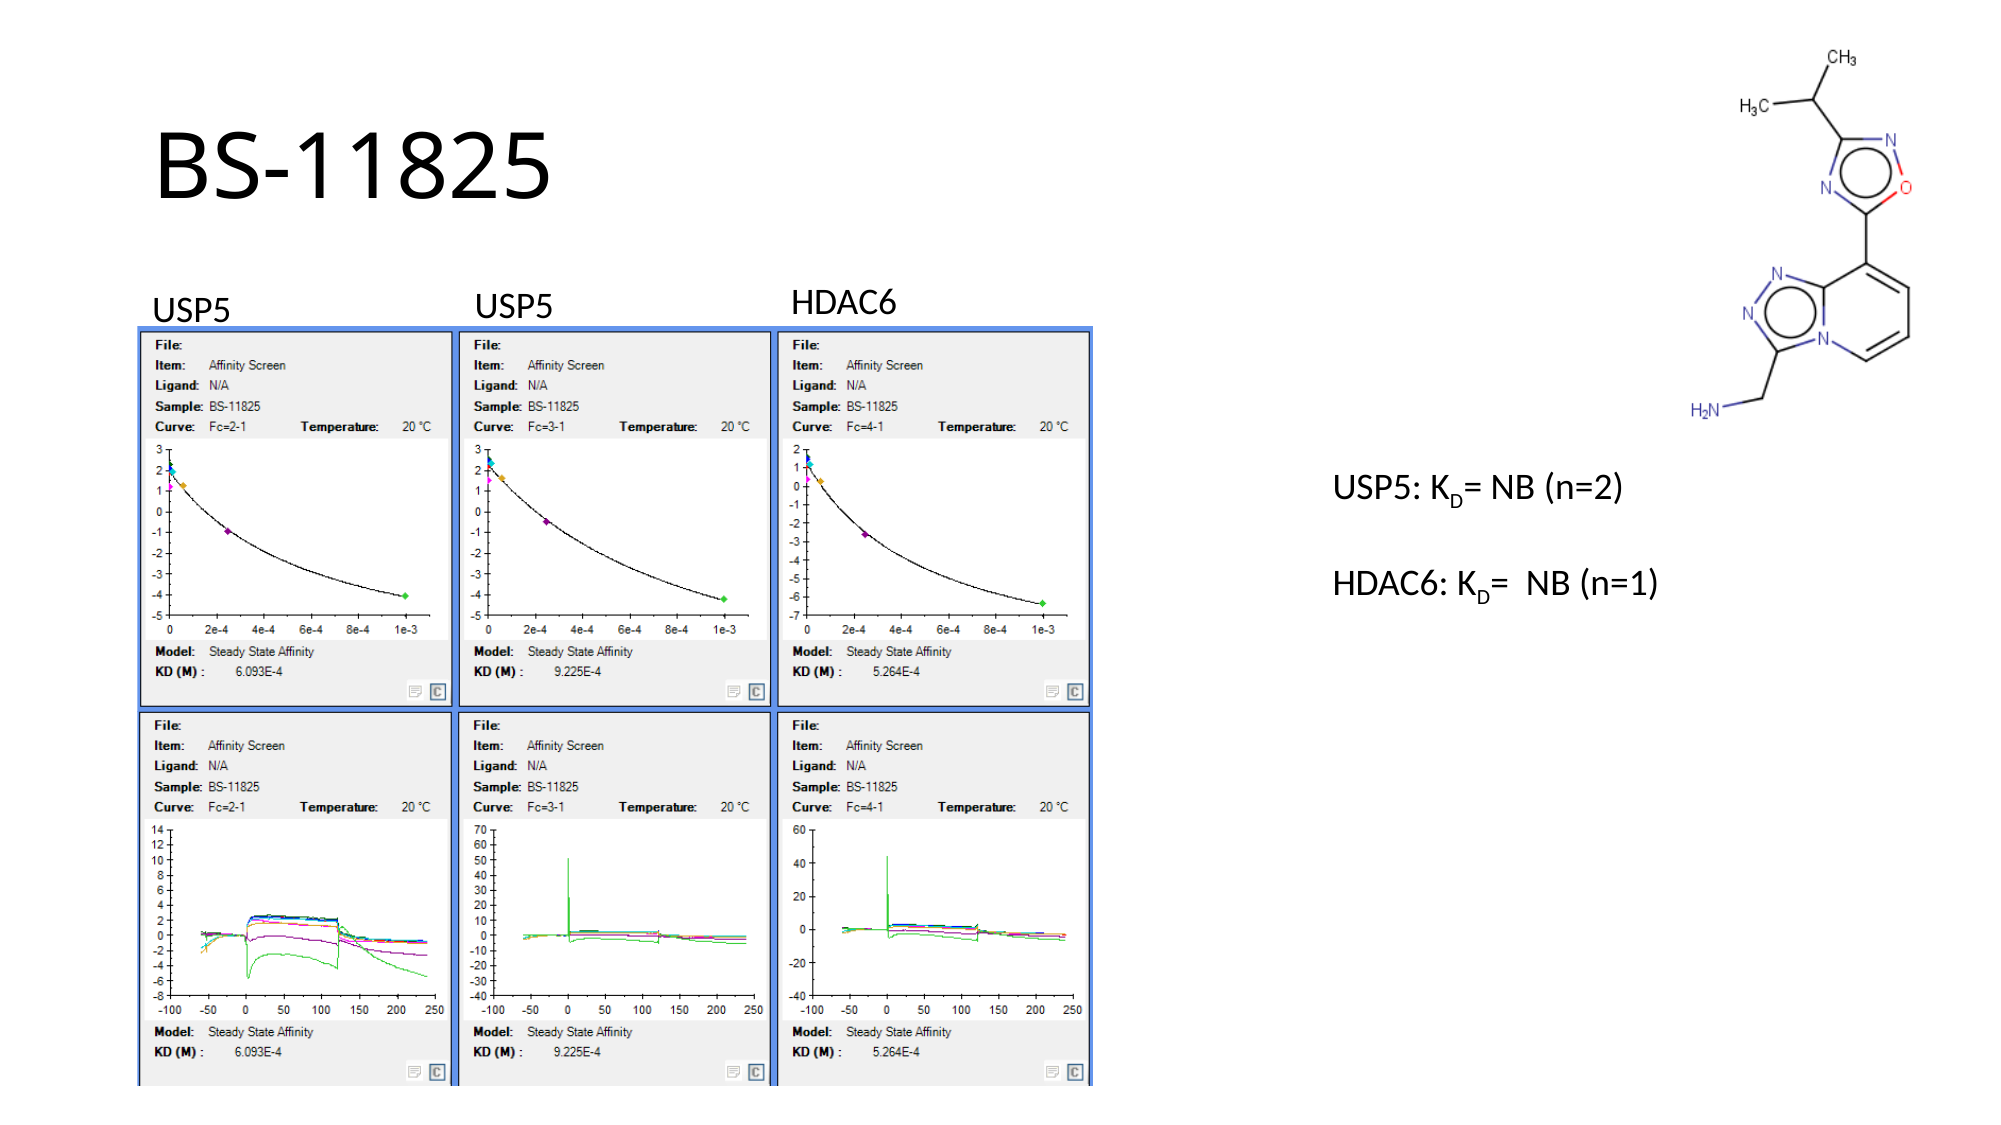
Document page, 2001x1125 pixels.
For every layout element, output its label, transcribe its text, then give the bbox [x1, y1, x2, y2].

picture [1622, 9, 1975, 439]
text_box USP5: KD= NB (n=2) HDAC6: KD= NB (n=1) [1317, 454, 1905, 617]
picture [137, 326, 1093, 1086]
text_box USP5 [137, 277, 320, 326]
title BS-11825 [137, 59, 1622, 278]
text_box HDAC6 [776, 269, 958, 326]
text_box USP5 [459, 273, 642, 326]
